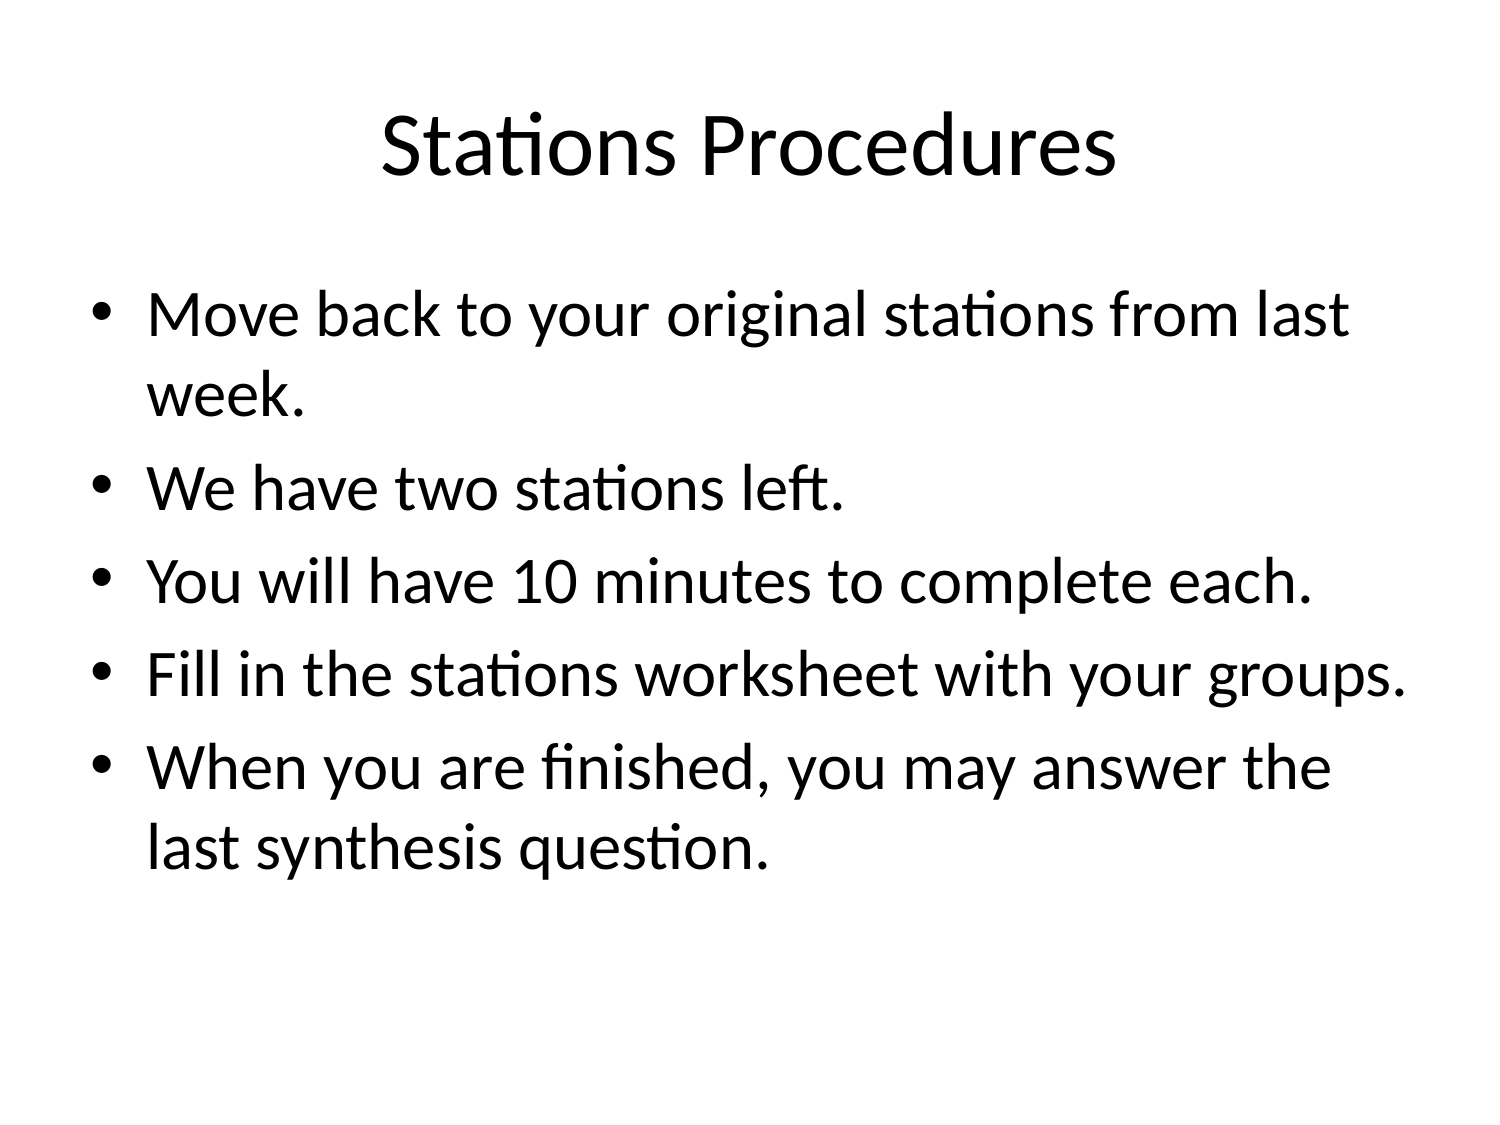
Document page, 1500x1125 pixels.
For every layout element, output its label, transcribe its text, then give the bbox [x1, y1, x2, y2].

title Stations Procedures [75, 45, 1425, 233]
list Move back to your original stations from last week. We have two stations left. You will have 10 minutes to complete each. Fill in the stations worksheet with your groups. When you are finished, you may answer the last synthesis question. [75, 262, 1425, 1005]
